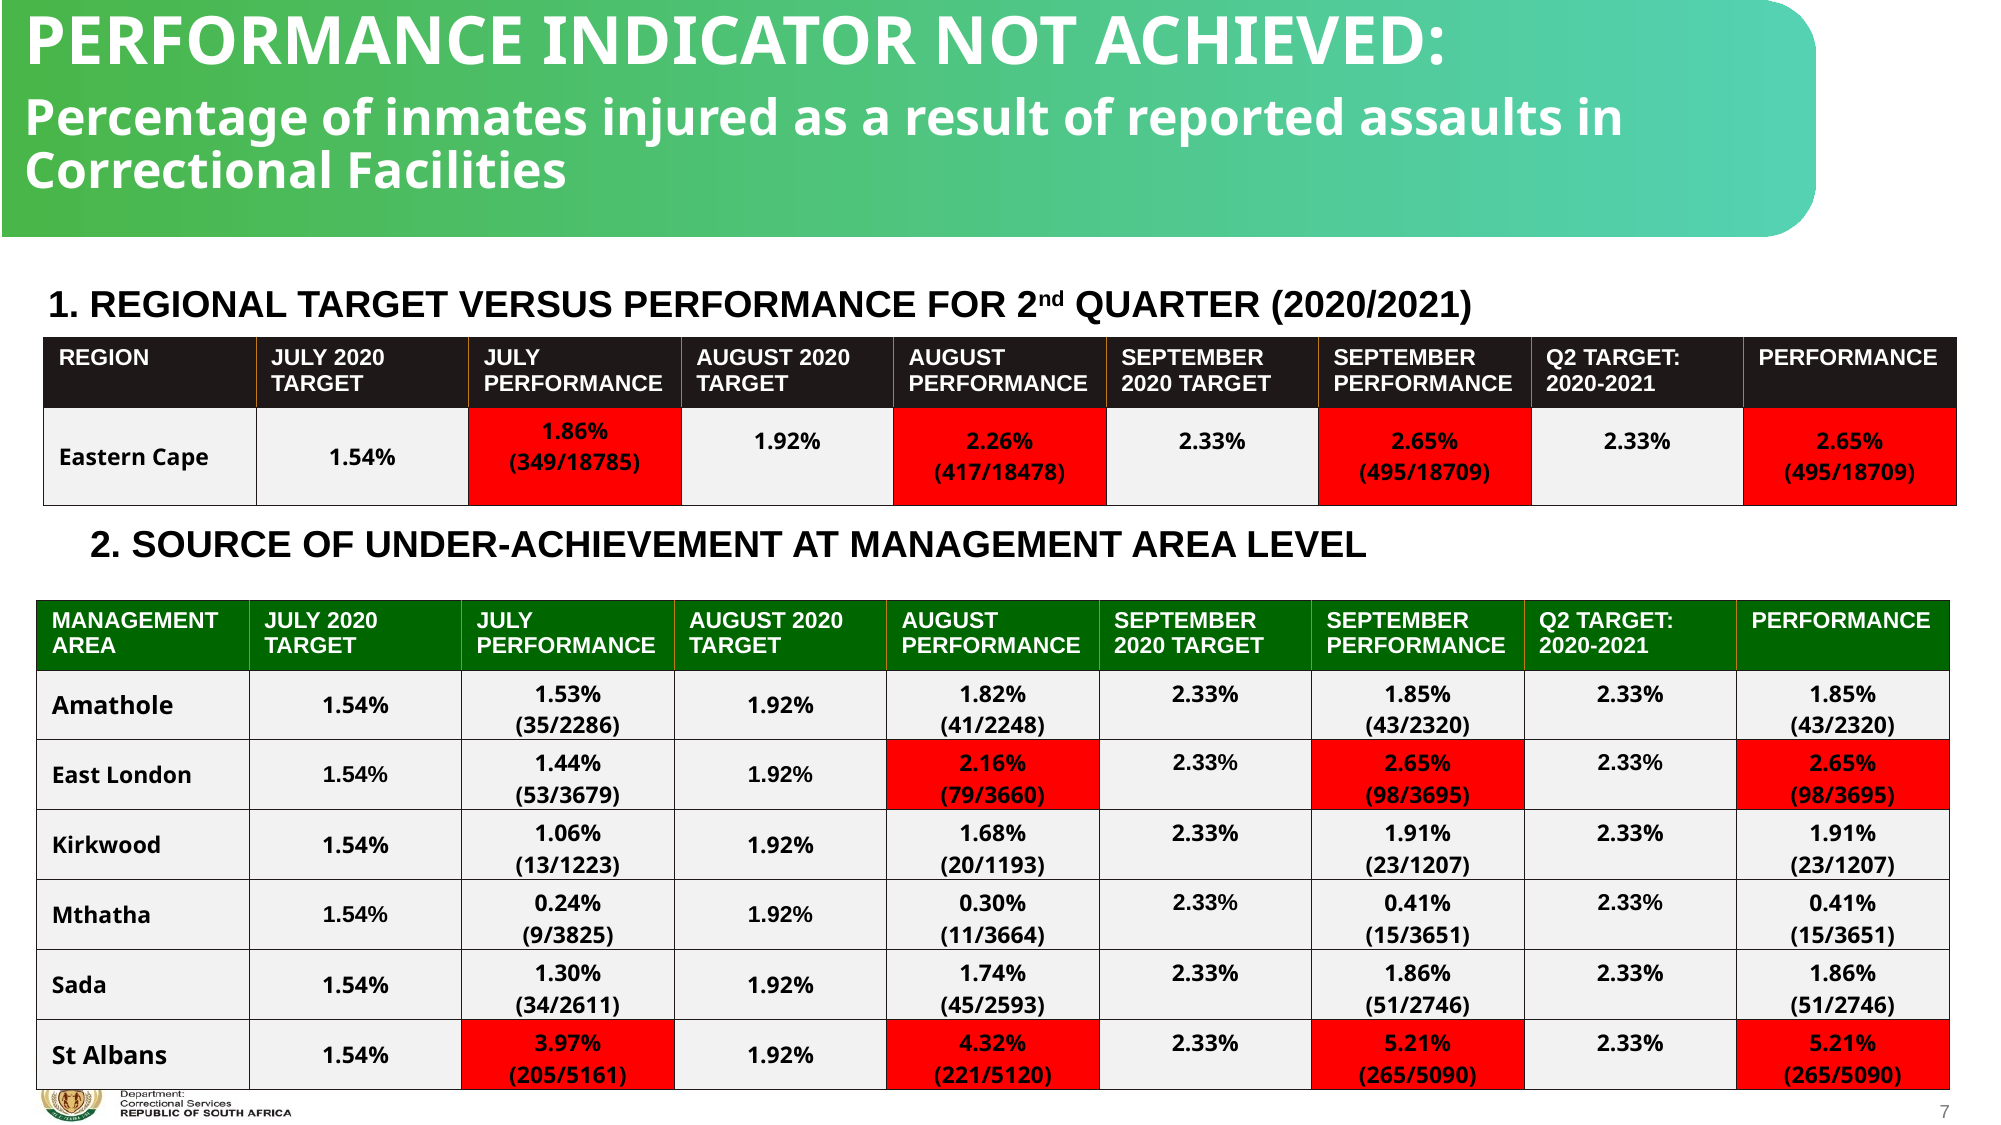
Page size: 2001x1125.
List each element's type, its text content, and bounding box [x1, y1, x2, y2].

table_cell Amathole [37, 671, 249, 739]
table_cell 1.53% (35/2286) [462, 671, 674, 739]
table_cell 1.44% (53/3679) [462, 740, 674, 809]
text_box 1. REGIONAL TARGET VERSUS PERFORMANCE FOR 2nd QUARTER (2020/2021) [33, 272, 1498, 333]
table_cell 5.21% (265/5090) [1312, 1020, 1524, 1089]
table_cell 1.54% [250, 671, 461, 739]
text_box PERFORMANCE INDICATOR NOT ACHIEVED: Percentage of inmates injured as a result of reported assaults in Correctional Facilities [10, 0, 1808, 86]
table_cell 1.54% [250, 1020, 461, 1089]
table_cell 1.92% [675, 740, 886, 809]
table_cell 1.92% [675, 950, 886, 1019]
table_cell 1.30% (34/2611) [462, 950, 674, 1019]
table_header MANAGEMENT AREA [37, 601, 249, 670]
table_cell 0.41% (15/3651) [1737, 880, 1949, 949]
table_header Q2 TARGET: 2020-2021 [1525, 601, 1736, 670]
table_cell 2.33% [1100, 810, 1311, 879]
table_header SEPTEMBER PERFORMANCE [1319, 338, 1531, 407]
table_cell 2.33% [1100, 1020, 1311, 1089]
table_cell 2.33% [1525, 950, 1736, 1019]
table_header PERFORMANCE [1744, 338, 1956, 407]
table_cell 1.54% [257, 408, 468, 505]
table_header AUGUST 2020 TARGET [682, 338, 893, 407]
table_cell East London [37, 740, 249, 809]
table_cell 0.24% (9/3825) [462, 880, 674, 949]
table_cell 2.33% [1525, 740, 1736, 809]
table_header SEPTEMBER PERFORMANCE [1312, 601, 1524, 670]
table_cell 2.33% [1107, 408, 1318, 505]
table_header AUGUST PERFORMANCE [894, 338, 1106, 407]
text_box [2, 0, 1816, 237]
table_cell 1.86% (349/18785) [469, 408, 681, 505]
table_header Q2 TARGET: 2020-2021 [1532, 338, 1743, 407]
table_cell 1.54% [250, 810, 461, 879]
table_cell 2.33% [1100, 950, 1311, 1019]
table_header REGION [44, 338, 256, 407]
table_cell 2.33% [1525, 810, 1736, 879]
table_cell 1.06% (13/1223) [462, 810, 674, 879]
table_cell 1.86% (51/2746) [1737, 950, 1949, 1019]
table_cell 2.26% (417/18478) [894, 408, 1106, 505]
table_cell 2.65% (98/3695) [1737, 740, 1949, 809]
table_header JULY 2020 TARGET [250, 601, 461, 670]
table_cell 1.85% (43/2320) [1737, 671, 1949, 739]
table_cell 1.92% [675, 810, 886, 879]
table_cell Sada [37, 950, 249, 1019]
table_cell 2.65% (495/18709) [1319, 408, 1531, 505]
table_cell 2.33% [1525, 1020, 1736, 1089]
table_cell 5.21% (265/5090) [1737, 1020, 1949, 1089]
table_cell 2.33% [1100, 880, 1311, 949]
text_box 2. SOURCE OF UNDER-ACHIEVEMENT AT MANAGEMENT AREA LEVEL [43, 512, 1544, 573]
table_header PERFORMANCE [1737, 601, 1949, 670]
table_cell 1.92% [675, 880, 886, 949]
table_cell 1.54% [250, 740, 461, 809]
table_cell St Albans [37, 1020, 249, 1089]
table_cell 1.91% (23/1207) [1737, 810, 1949, 879]
table_cell 1.91% (23/1207) [1312, 810, 1524, 879]
table_header AUGUST PERFORMANCE [887, 601, 1099, 670]
table_cell 2.33% [1100, 740, 1311, 809]
table_cell 1.86% (51/2746) [1312, 950, 1524, 1019]
table_header JULY PERFORMANCE [462, 601, 674, 670]
table_cell 0.41% (15/3651) [1312, 880, 1524, 949]
table_cell 1.92% [675, 1020, 886, 1089]
table_cell 1.85% (43/2320) [1312, 671, 1524, 739]
picture [33, 1049, 332, 1123]
table_cell Mthatha [37, 880, 249, 949]
table_cell 4.32% (221/5120) [887, 1020, 1099, 1089]
table_header JULY PERFORMANCE [469, 338, 681, 407]
table_cell 1.68% (20/1193) [887, 810, 1099, 879]
table_cell 2.65% (98/3695) [1312, 740, 1524, 809]
table_cell 1.82% (41/2248) [887, 671, 1099, 739]
table_cell 2.33% [1525, 671, 1736, 739]
table_cell 3.97% (205/5161) [462, 1020, 674, 1089]
table_cell 2.16% (79/3660) [887, 740, 1099, 809]
table_cell 2.33% [1100, 671, 1311, 739]
table_cell 2.33% [1525, 880, 1736, 949]
table_cell 1.92% [675, 671, 886, 739]
table_cell 0.30% (11/3664) [887, 880, 1099, 949]
table_cell 1.54% [250, 950, 461, 1019]
table_cell 2.65% (495/18709) [1744, 408, 1956, 505]
table_cell 1.54% [250, 880, 461, 949]
table_header JULY 2020 TARGET [257, 338, 468, 407]
table_header AUGUST 2020 TARGET [675, 601, 886, 670]
table_cell 2.33% [1532, 408, 1743, 505]
table_cell 1.92% [682, 408, 893, 505]
table_header SEPTEMBER 2020 TARGET [1100, 601, 1311, 670]
table_cell Kirkwood [37, 810, 249, 879]
table_header SEPTEMBER 2020 TARGET [1107, 338, 1318, 407]
table_cell 1.74% (45/2593) [887, 950, 1099, 1019]
table_cell Eastern Cape [44, 408, 256, 505]
